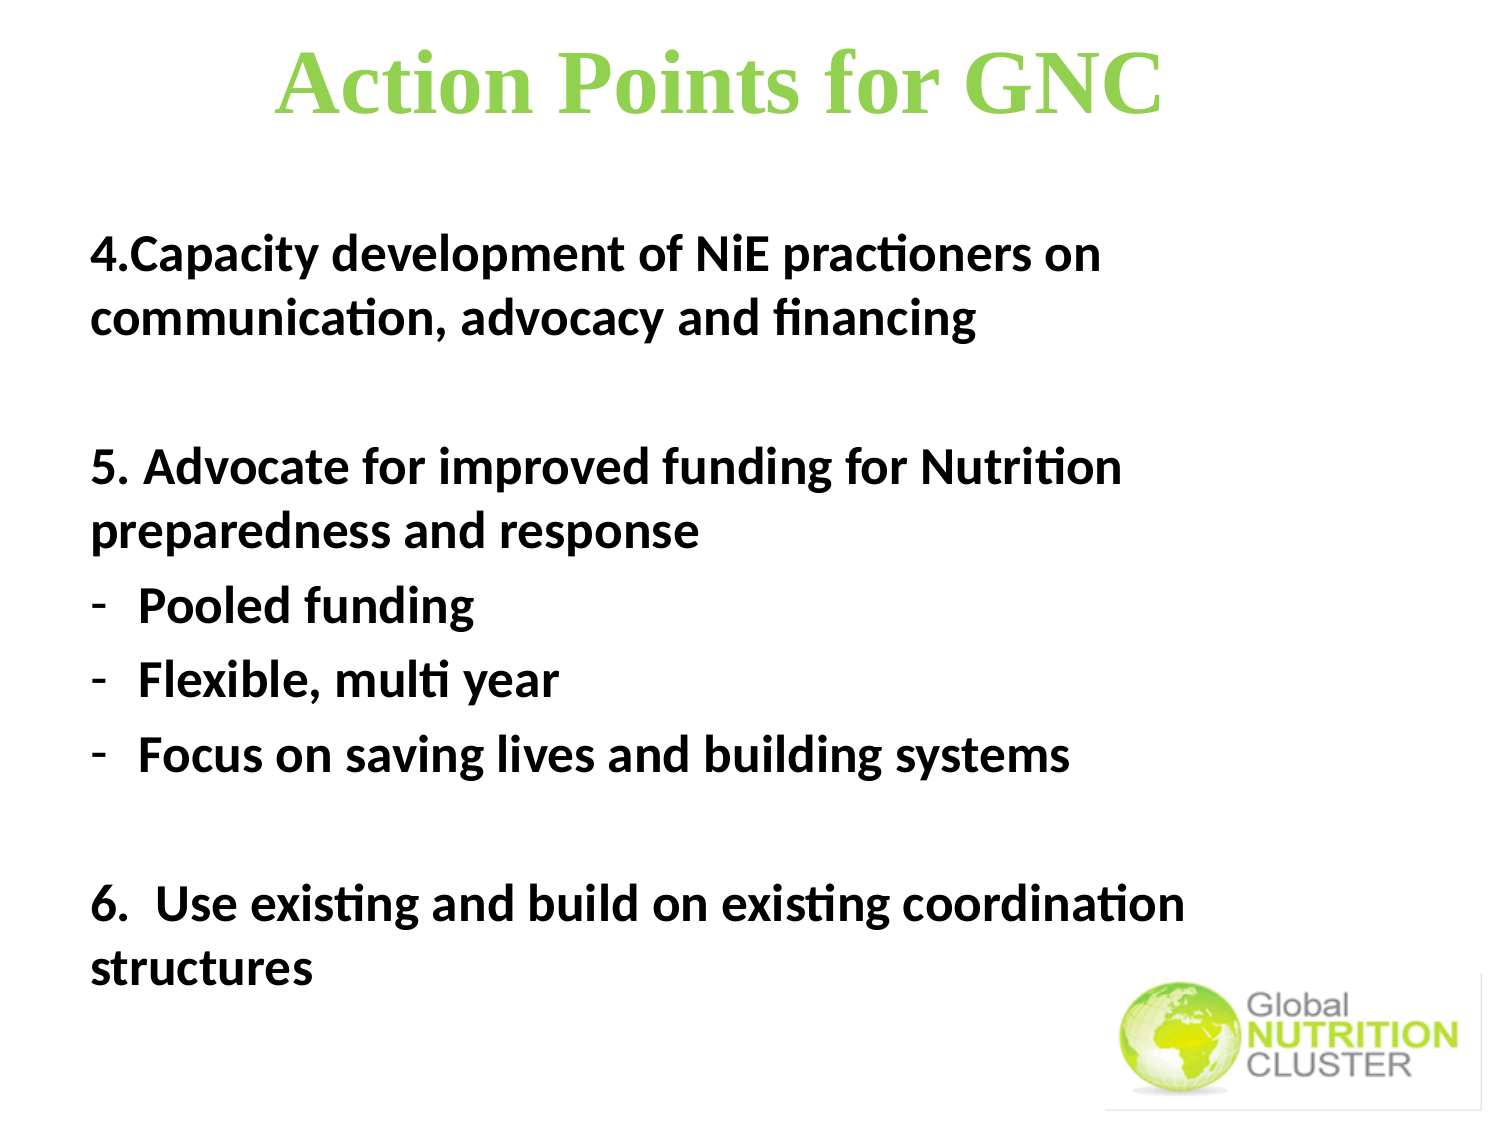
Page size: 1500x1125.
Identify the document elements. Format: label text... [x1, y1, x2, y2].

list 4.Capacity development of NiE practioners on communication, advocacy and financing 5. Advocate for improved funding for Nutrition preparedness and response Pooled funding Flexible, multi year Focus on saving lives and building systems 6. Use existing and build on existing coordination structures [75, 210, 1425, 1005]
picture [1105, 973, 1483, 1112]
title Action Points for GNC [57, 0, 1408, 154]
